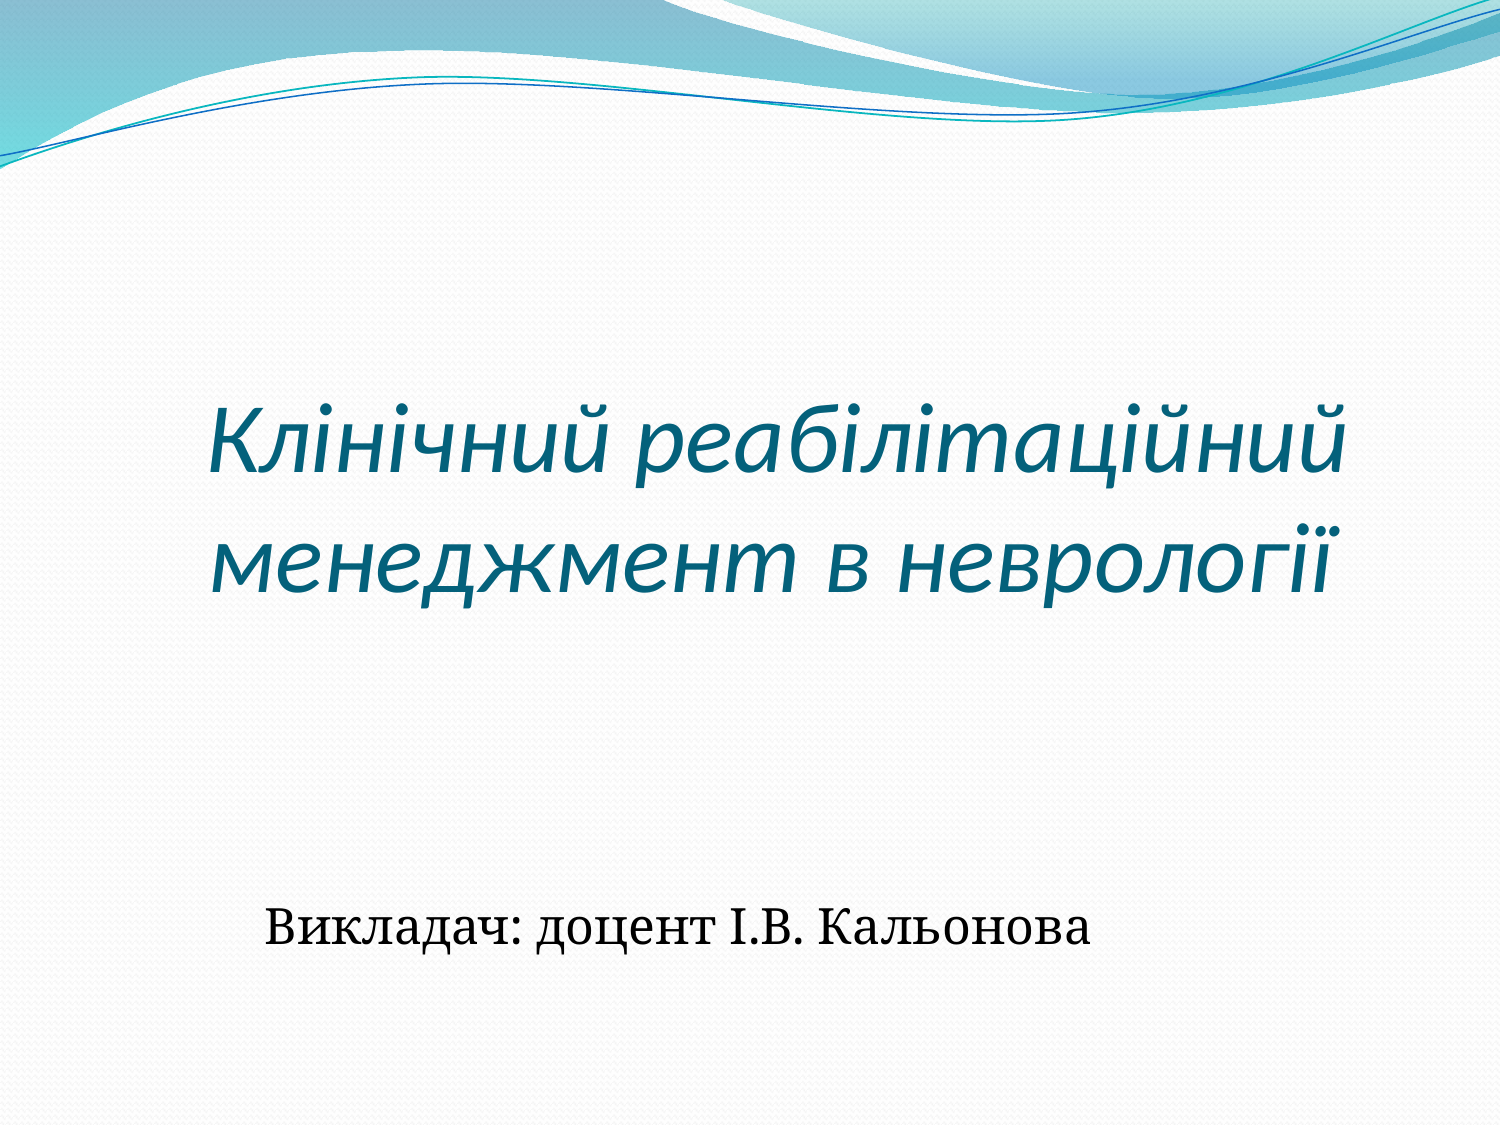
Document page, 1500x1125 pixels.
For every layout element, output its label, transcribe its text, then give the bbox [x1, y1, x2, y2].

title Клінічний реабілітаційний менеджмент в неврології [150, 162, 1393, 688]
list Викладач: доцент І.В. Кальонова [174, 887, 1465, 1038]
